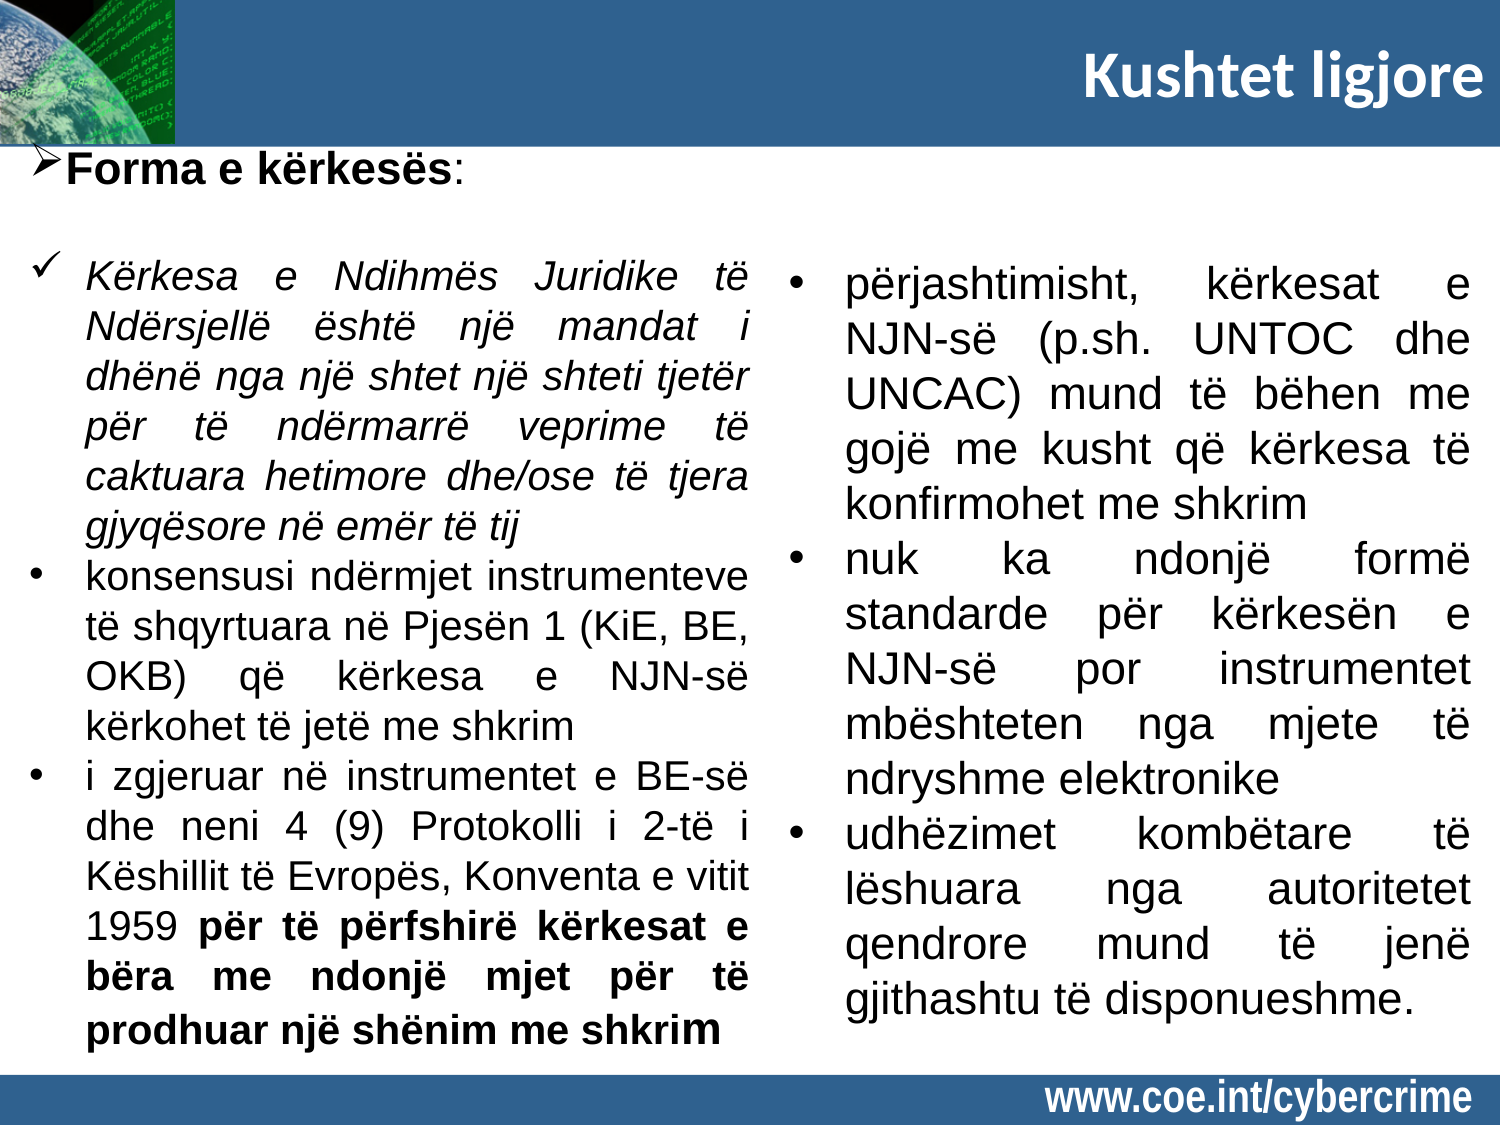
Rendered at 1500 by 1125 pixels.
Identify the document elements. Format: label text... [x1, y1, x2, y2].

text_box Kushtet ligjore [179, 0, 1500, 149]
text_box përjashtimisht, kërkesat e NJN-së (p.sh. UNTOC dhe UNCAC) mund të bëhen me gojë me kusht që kërkesa të konfirmohet me shkrim nuk ka ndonjë formë standarde për kërkesën e NJN-së por instrumentet mbështeten nga mjete të ndryshme elektronike udhëzimet kombëtare të lëshuara nga autoritetet qendrore mund të jenë gjithashtu të disponueshme. [773, 246, 1487, 1032]
picture [0, 0, 175, 144]
text_box Forma e kërkesës: Kërkesa e Ndihmës Juridike të Ndërsjellë është një mandat i dhënë nga një shtet një shteti tjetër për të ndërmarrë veprime të caktuara hetimore dhe/ose të tjera gjyqësore në emër të tij konsensusi ndërmjet instrumenteve të shqyrtuara në Pjesën 1 (KiE, BE, OKB) që kërkesa e NJN-së kërkohet të jetë me shkrim i zgjeruar në instrumentet e BE-së dhe neni 4 (9) Protokolli i 2-të i Këshillit të Evropës, Konventa e vitit 1959 për të përfshirë kërkesat e bëra me ndonjë mjet për të prodhuar një shënim me shkrim [14, 131, 765, 1062]
text_box [0, 1073, 1030, 1125]
text_box www.coe.int/cybercrime [1030, 1059, 1500, 1125]
